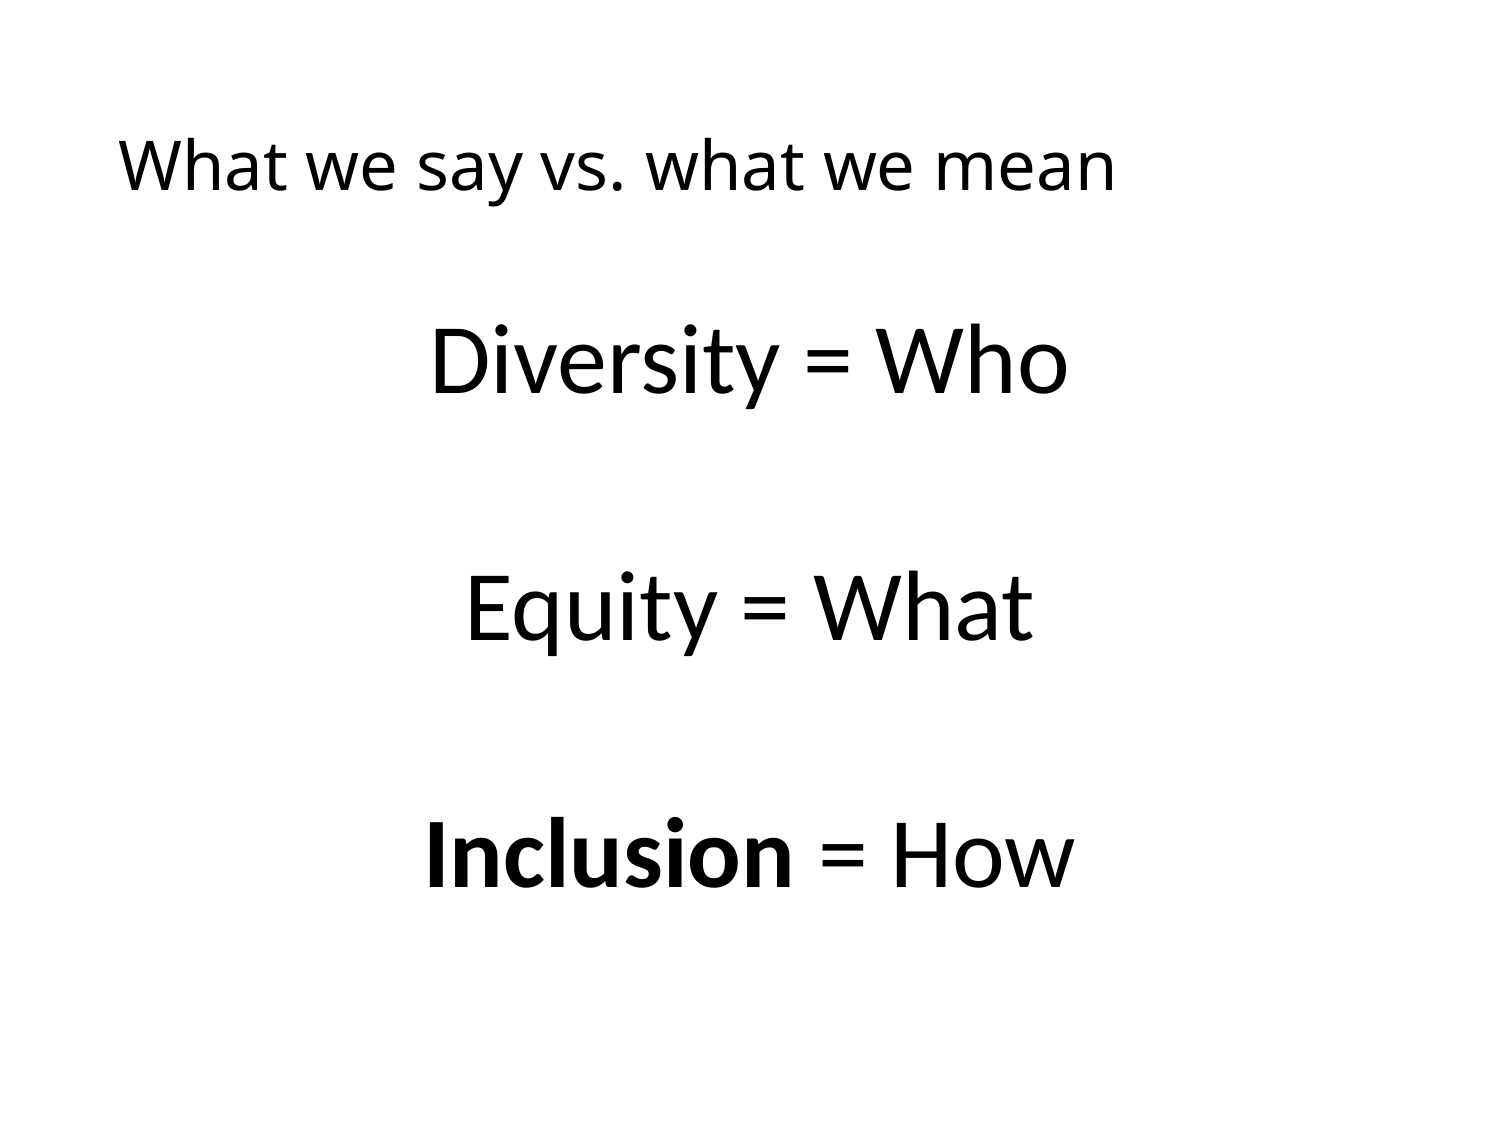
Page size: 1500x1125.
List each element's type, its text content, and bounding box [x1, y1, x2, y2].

list Diversity = Who Equity = What Inclusion = How [103, 299, 1397, 1014]
title What we say vs. what we mean [103, 59, 1397, 278]
